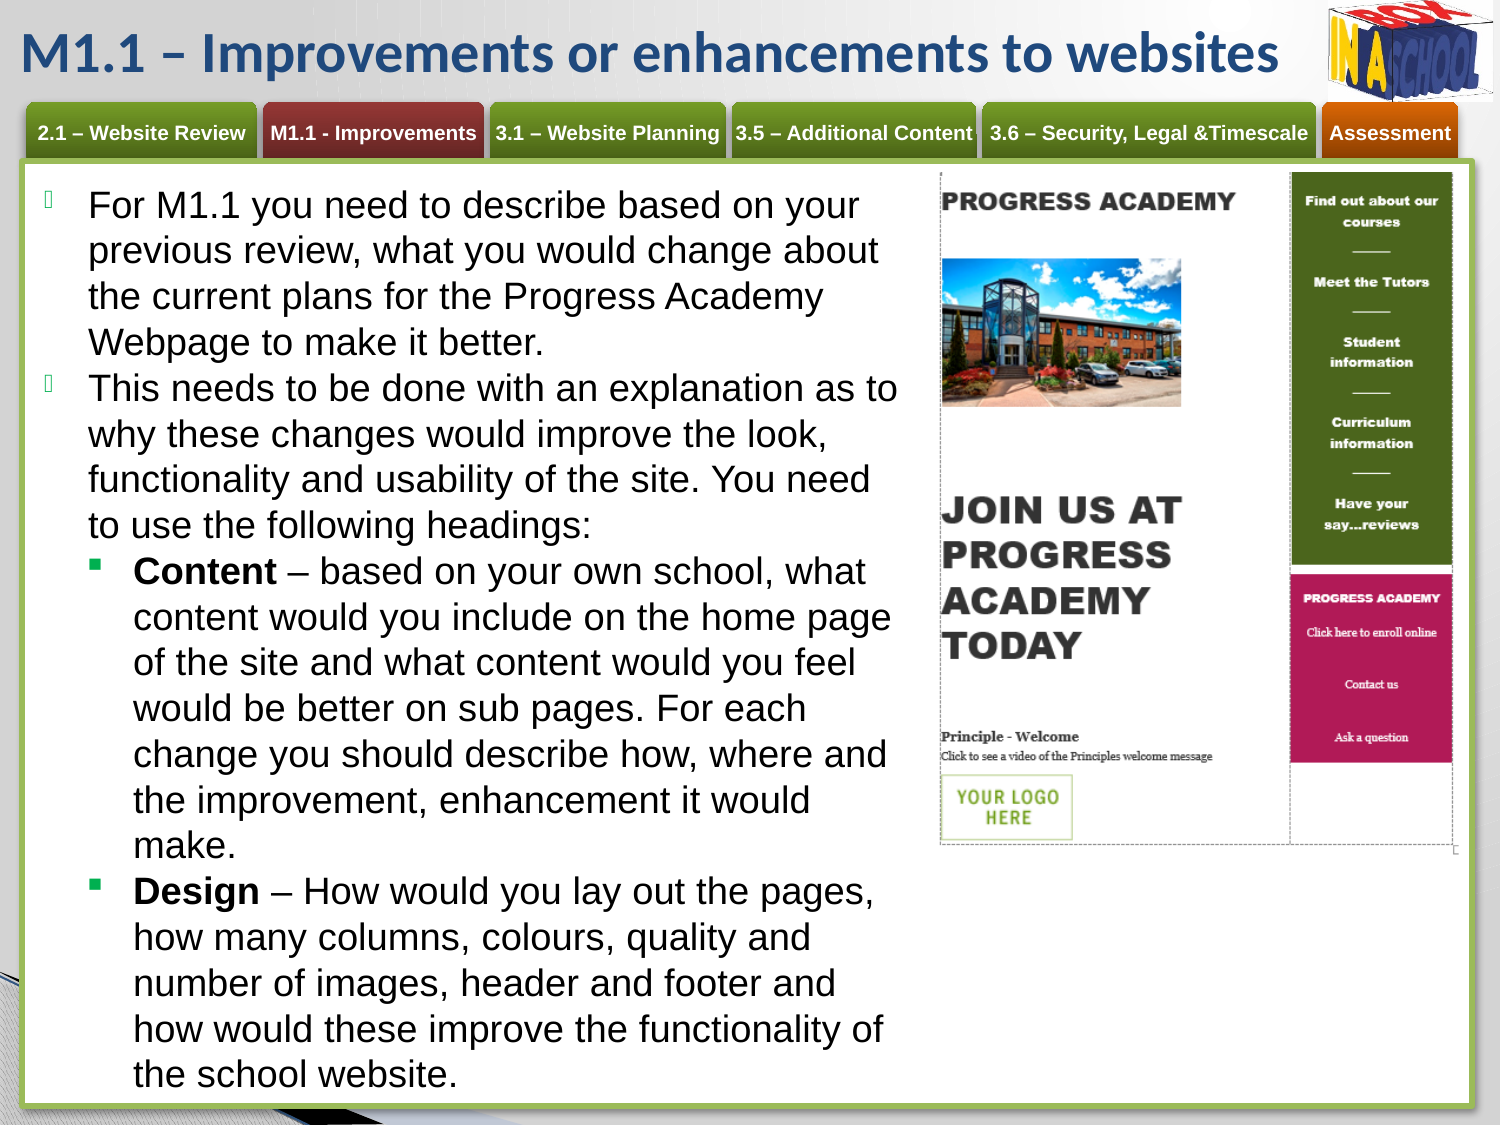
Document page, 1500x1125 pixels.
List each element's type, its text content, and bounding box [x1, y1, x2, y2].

picture [1328, 0, 1494, 102]
list For M1.1 you need to describe based on your previous review, what you would change about the current plans for the Progress Academy Webpage to make it better. This needs to be done with an explanation as to why these changes would improve the look, functionality and usability of the site. You need to use the following headings: Content – based on your own school, what content would you include on the home page of the site and what content would you feel would be better on sub pages. For each change you should describe how, where and the improvement, enhancement it would make. Design – How would you lay out the pages, how many columns, colours, quality and number of images, header and footer and how would these improve the functionality of the school website. [29, 172, 928, 1059]
title M1.1 – Improvements or enhancements to websites [5, 7, 1306, 90]
picture [926, 172, 1459, 857]
picture [281, 1114, 303, 1125]
